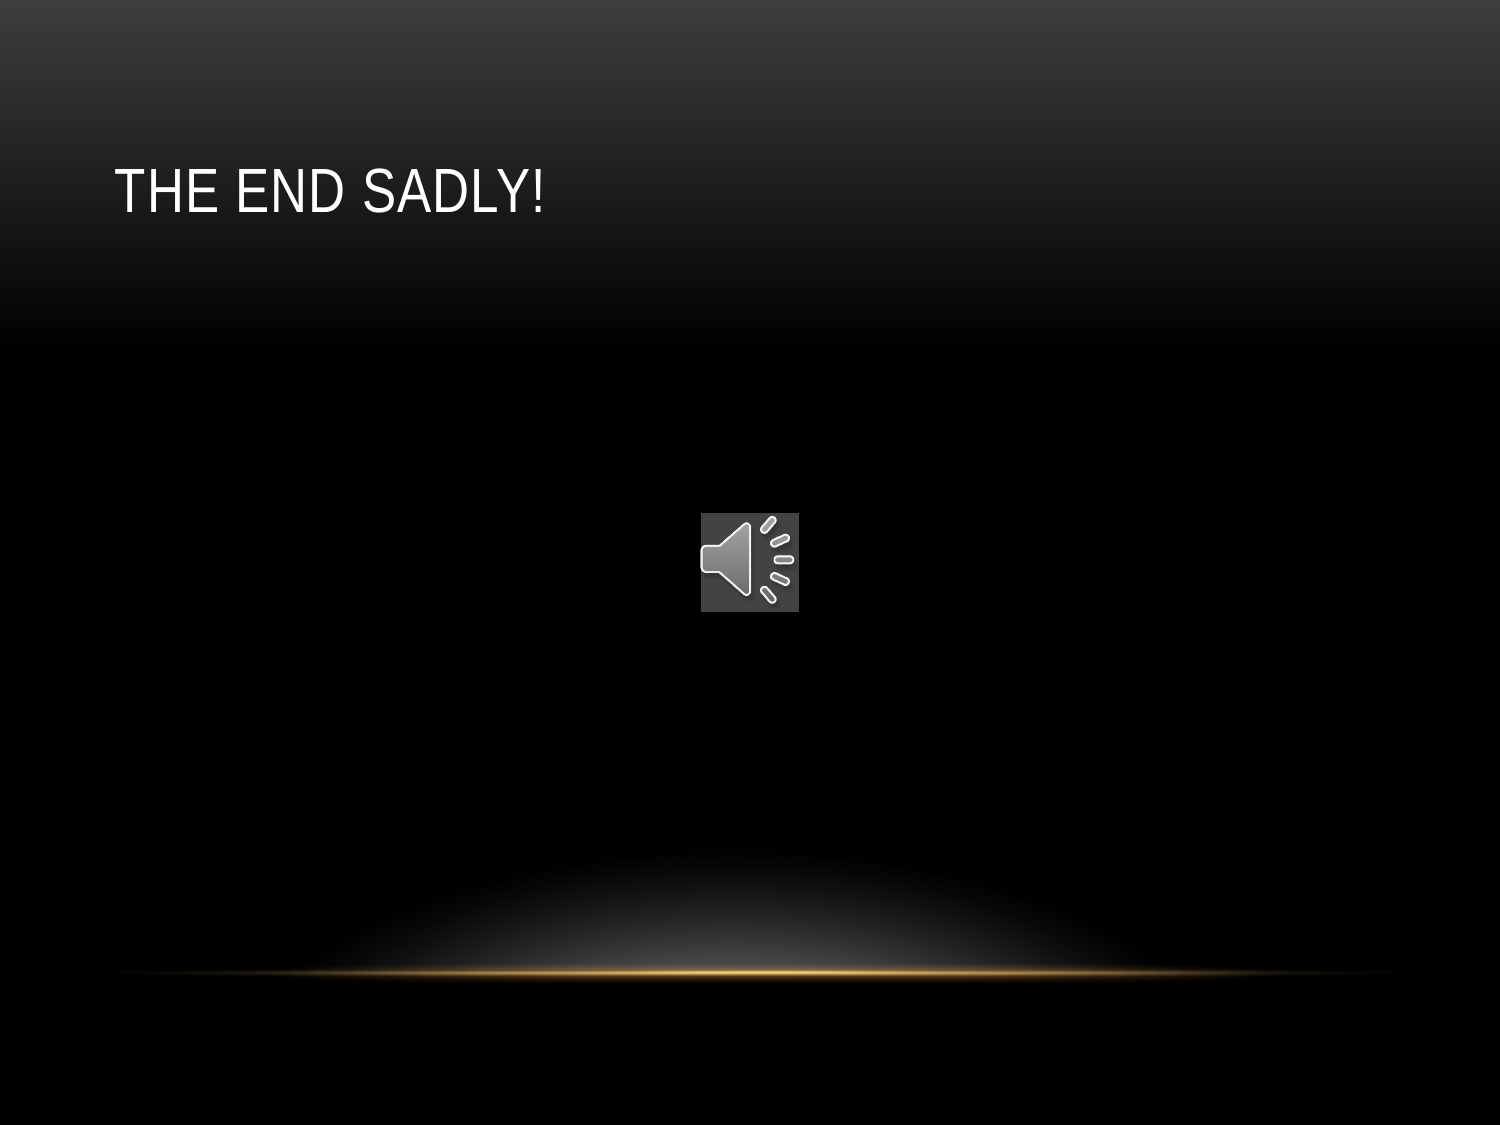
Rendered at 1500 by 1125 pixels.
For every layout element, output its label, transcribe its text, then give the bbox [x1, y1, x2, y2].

title The end sadly! [99, 45, 1400, 233]
picture [0, 0, 1500, 1125]
